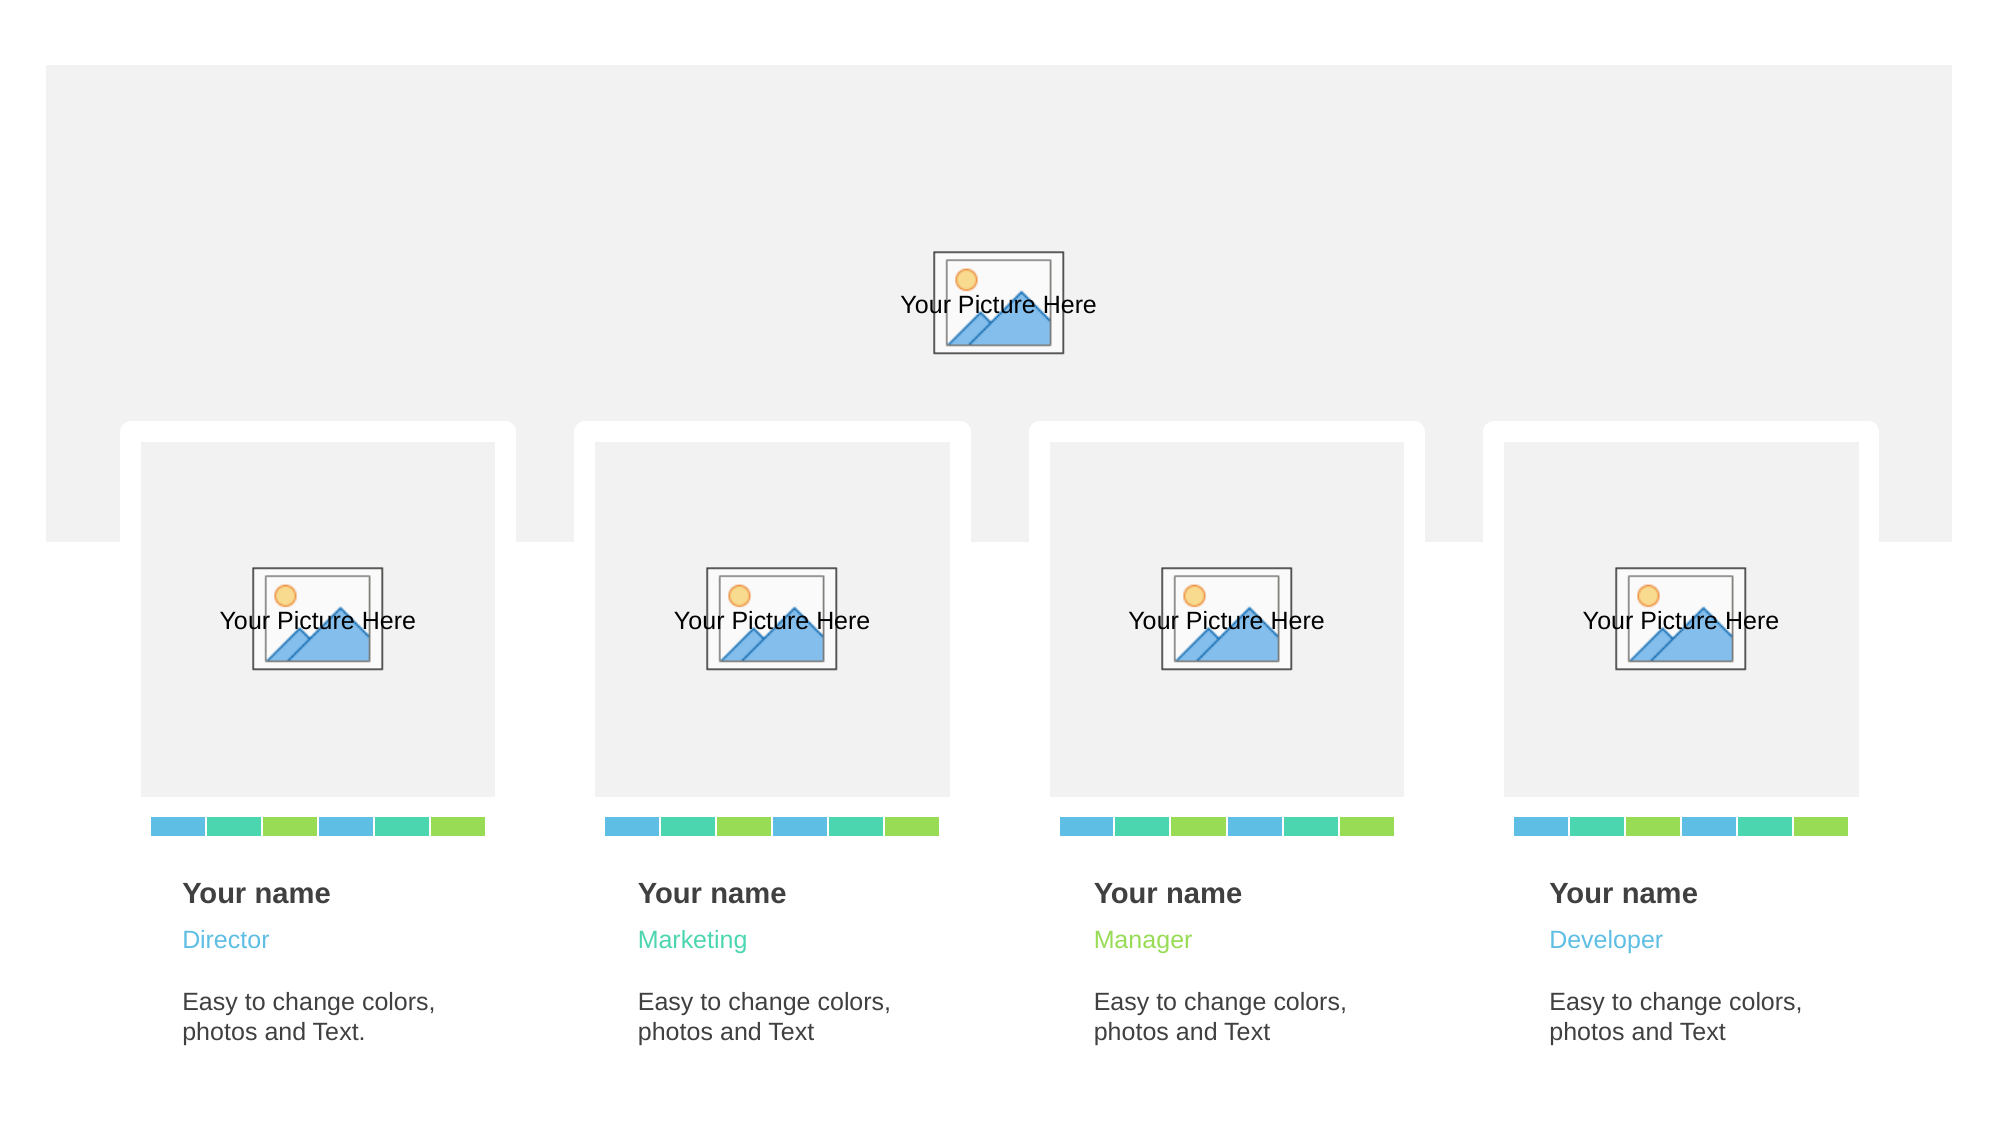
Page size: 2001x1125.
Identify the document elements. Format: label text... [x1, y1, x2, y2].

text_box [1513, 813, 1850, 838]
text_box Easy to change colors, photos and Text [1534, 978, 1830, 1053]
picture [45, 64, 1952, 797]
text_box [1534, 872, 1830, 958]
text_box Easy to change colors, photos and Text [623, 978, 919, 1053]
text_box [167, 872, 463, 958]
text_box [604, 813, 941, 838]
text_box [149, 813, 487, 838]
text_box Easy to change colors, photos and Text [1078, 978, 1375, 1053]
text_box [623, 872, 919, 958]
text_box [1058, 813, 1395, 838]
text_box Easy to change colors, photos and Text. [167, 978, 463, 1053]
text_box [1078, 872, 1375, 958]
